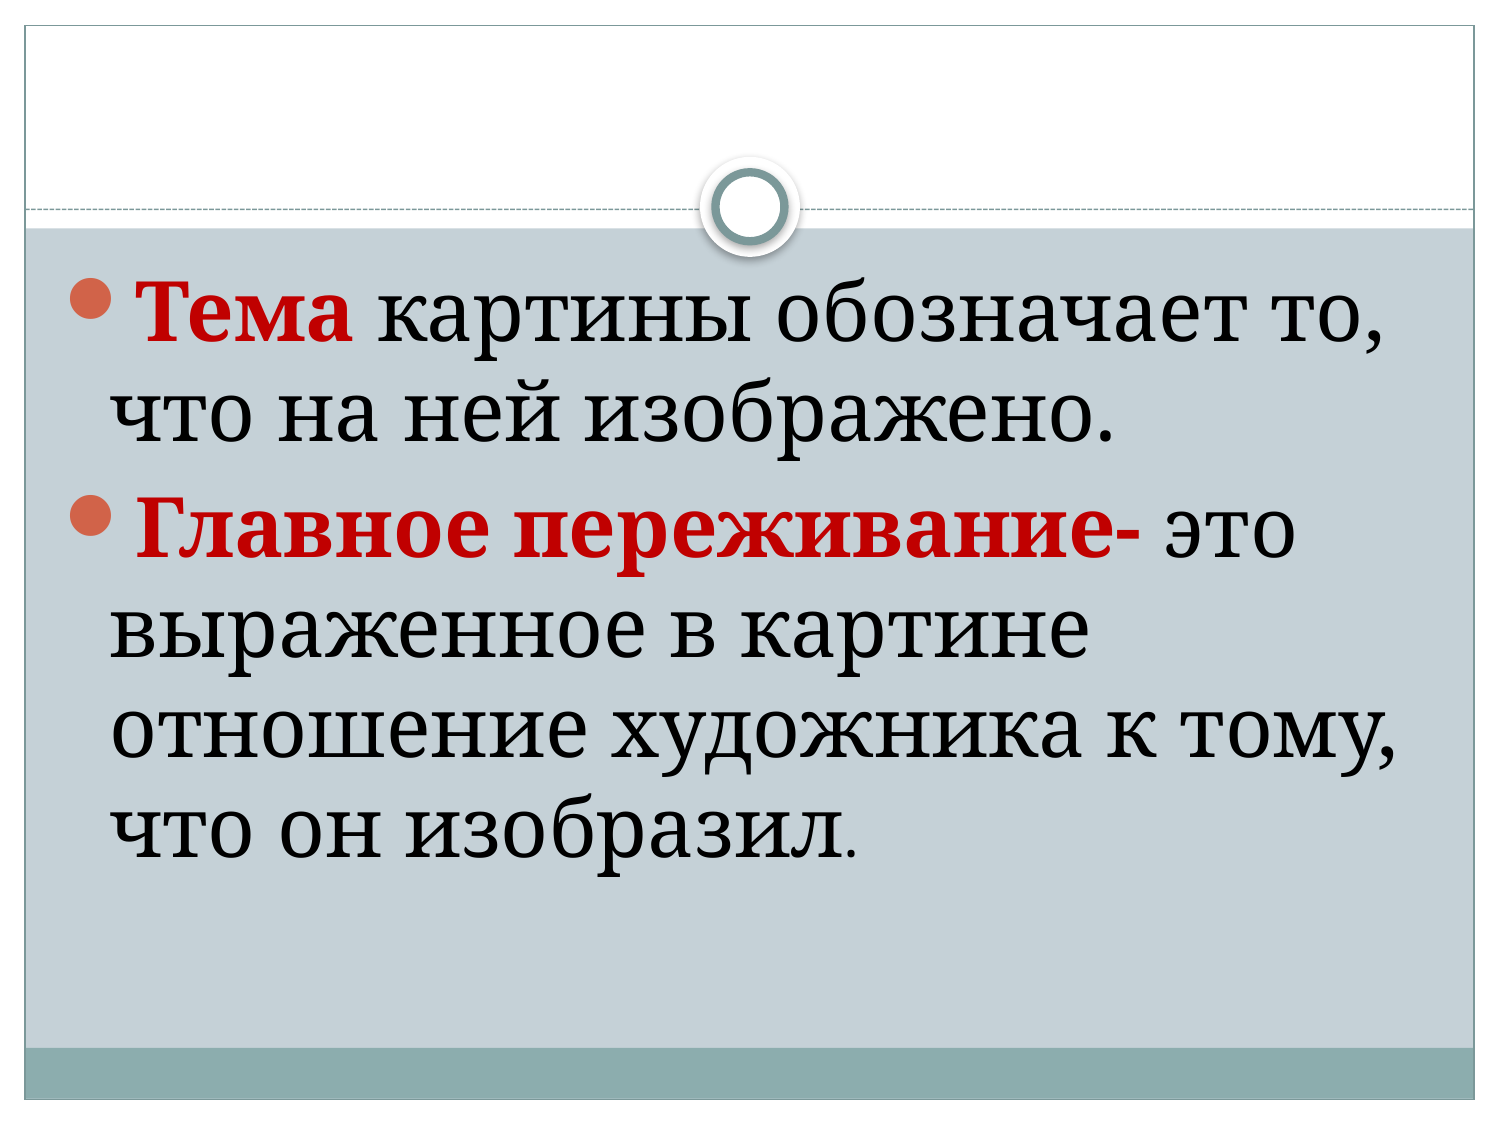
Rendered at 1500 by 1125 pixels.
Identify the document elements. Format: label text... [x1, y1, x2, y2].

list Тема картины обозначает то, что на ней изображено. Главное переживание- это выраженное в картине отношение художника к тому, что он изобразил. [49, 250, 1445, 1001]
